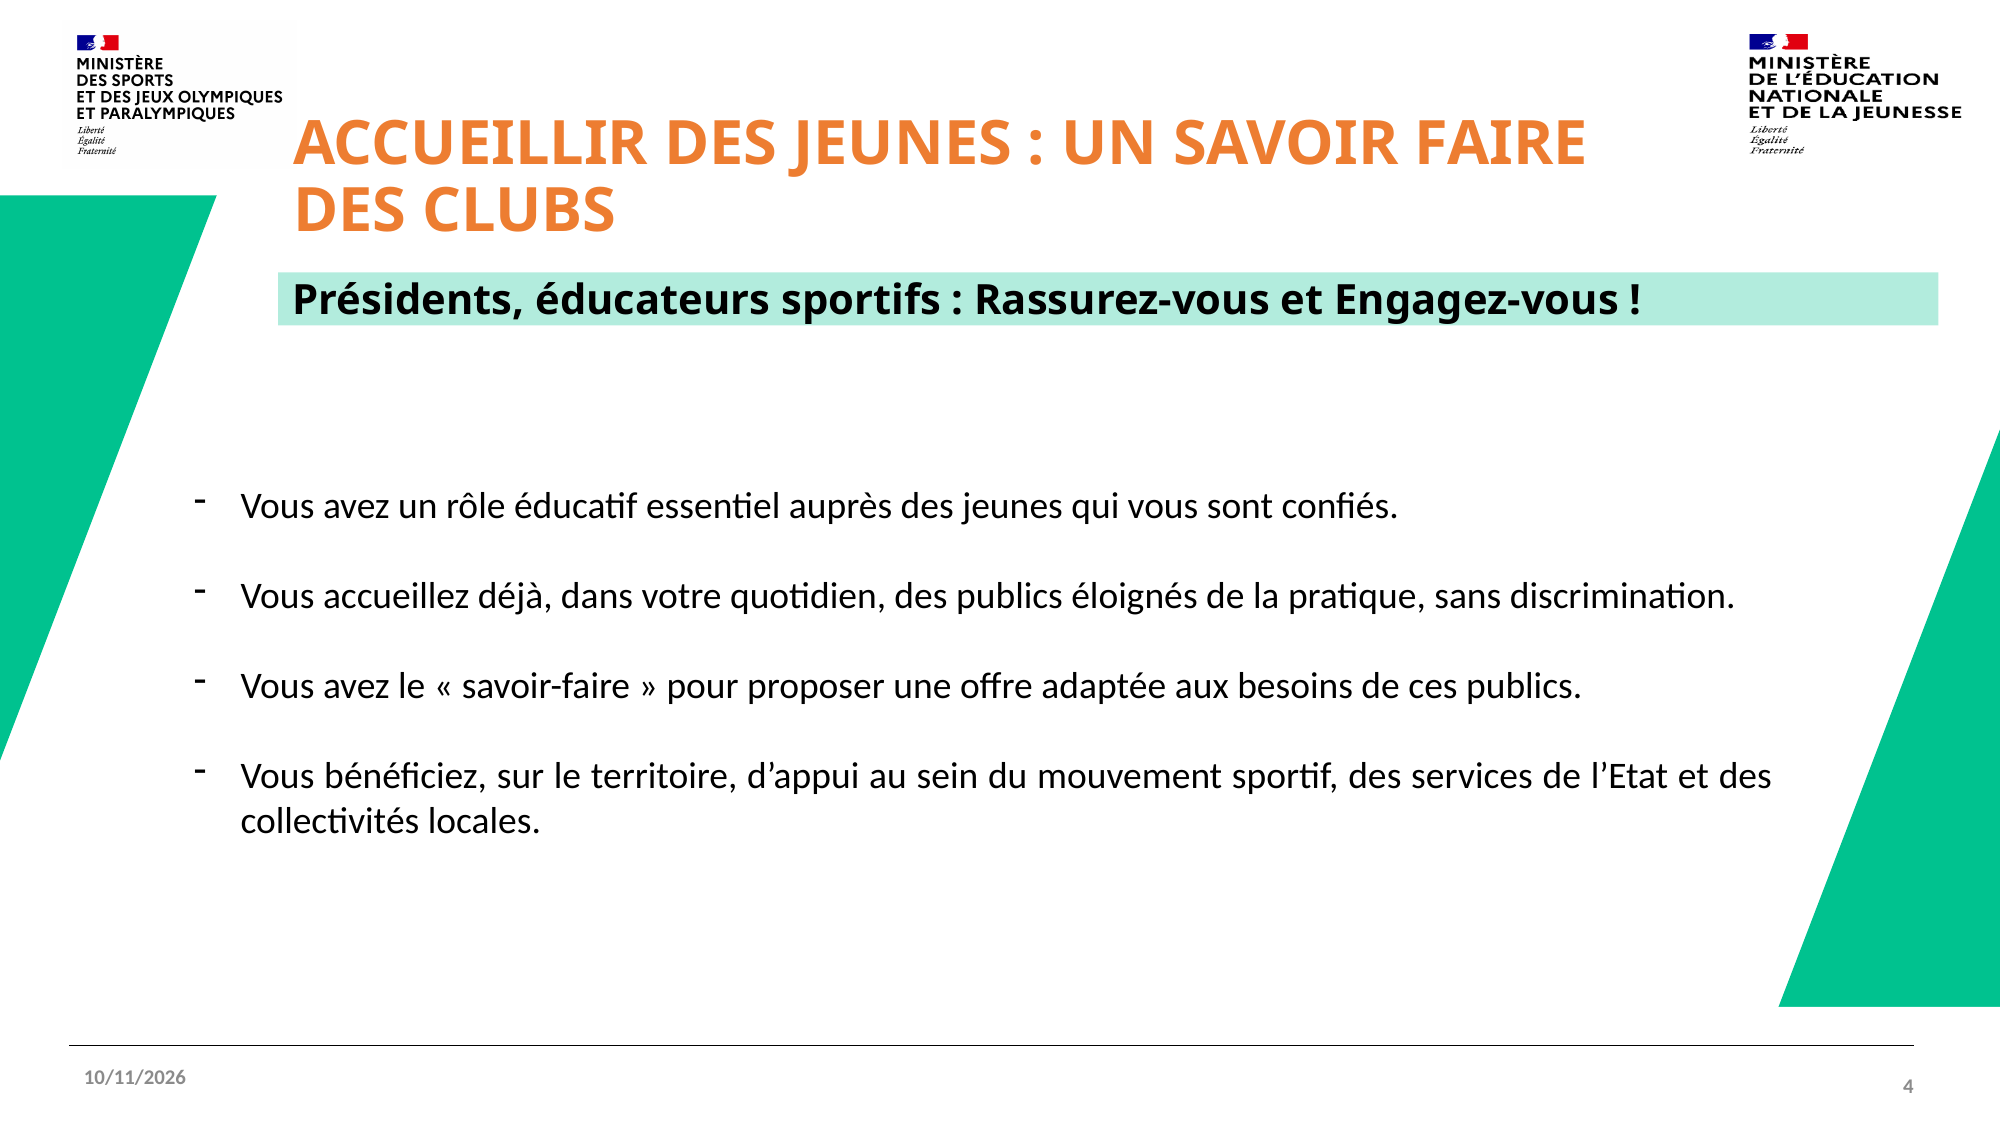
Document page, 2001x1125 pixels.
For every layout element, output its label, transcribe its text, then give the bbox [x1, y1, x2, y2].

picture [62, 20, 297, 169]
text_box Vous avez un rôle éducatif essentiel auprès des jeunes qui vous sont confiés. Vous accueillez déjà, dans votre quotidien, des publics éloignés de la pratique, sans discrimination. Vous avez le « savoir-faire » pour proposer une offre adaptée aux besoins de ces publics. Vous bénéficiez, sur le territoire, d’appui au sein du mouvement sportif, des services de l’Etat et des collectivités locales. [179, 473, 1790, 849]
title ACCUEILLIR DES JEUNES : UN SAVOIR FAIRE DES CLUBS [278, 104, 1690, 253]
text_box Présidents, éducateurs sportifs : Rassurez-vous et Engagez-vous ! [278, 272, 1939, 326]
slide_number 4 [1618, 1046, 1914, 1125]
picture [1749, 34, 1963, 155]
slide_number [69, 1046, 519, 1107]
